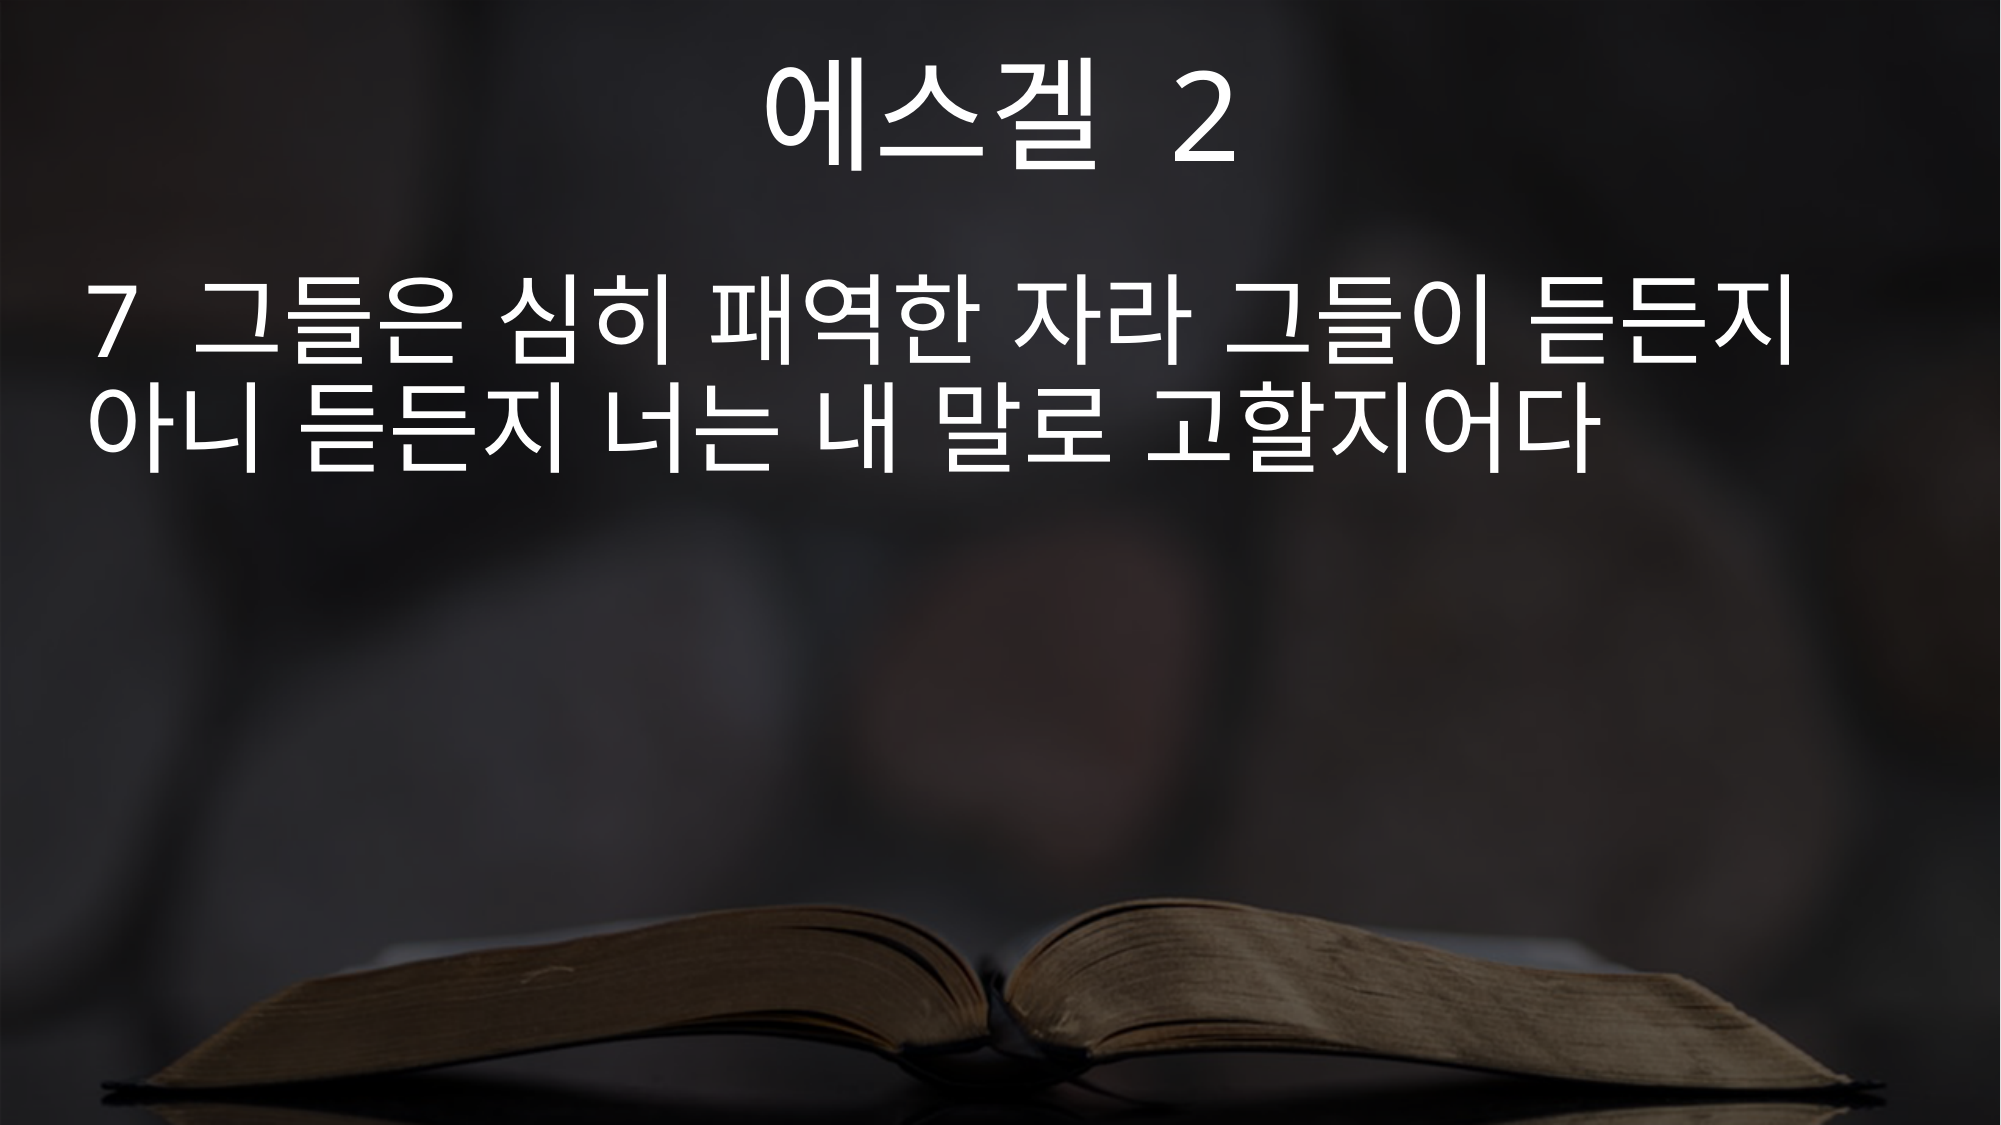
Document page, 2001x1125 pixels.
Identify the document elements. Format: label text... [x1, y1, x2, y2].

footer 에스겔 2 [0, 32, 2000, 192]
list 7 그들은 심히 패역한 자라 그들이 듣든지 아니 듣든지 너는 내 말로 고할지어다 [69, 263, 1953, 423]
picture [0, 0, 2001, 1125]
